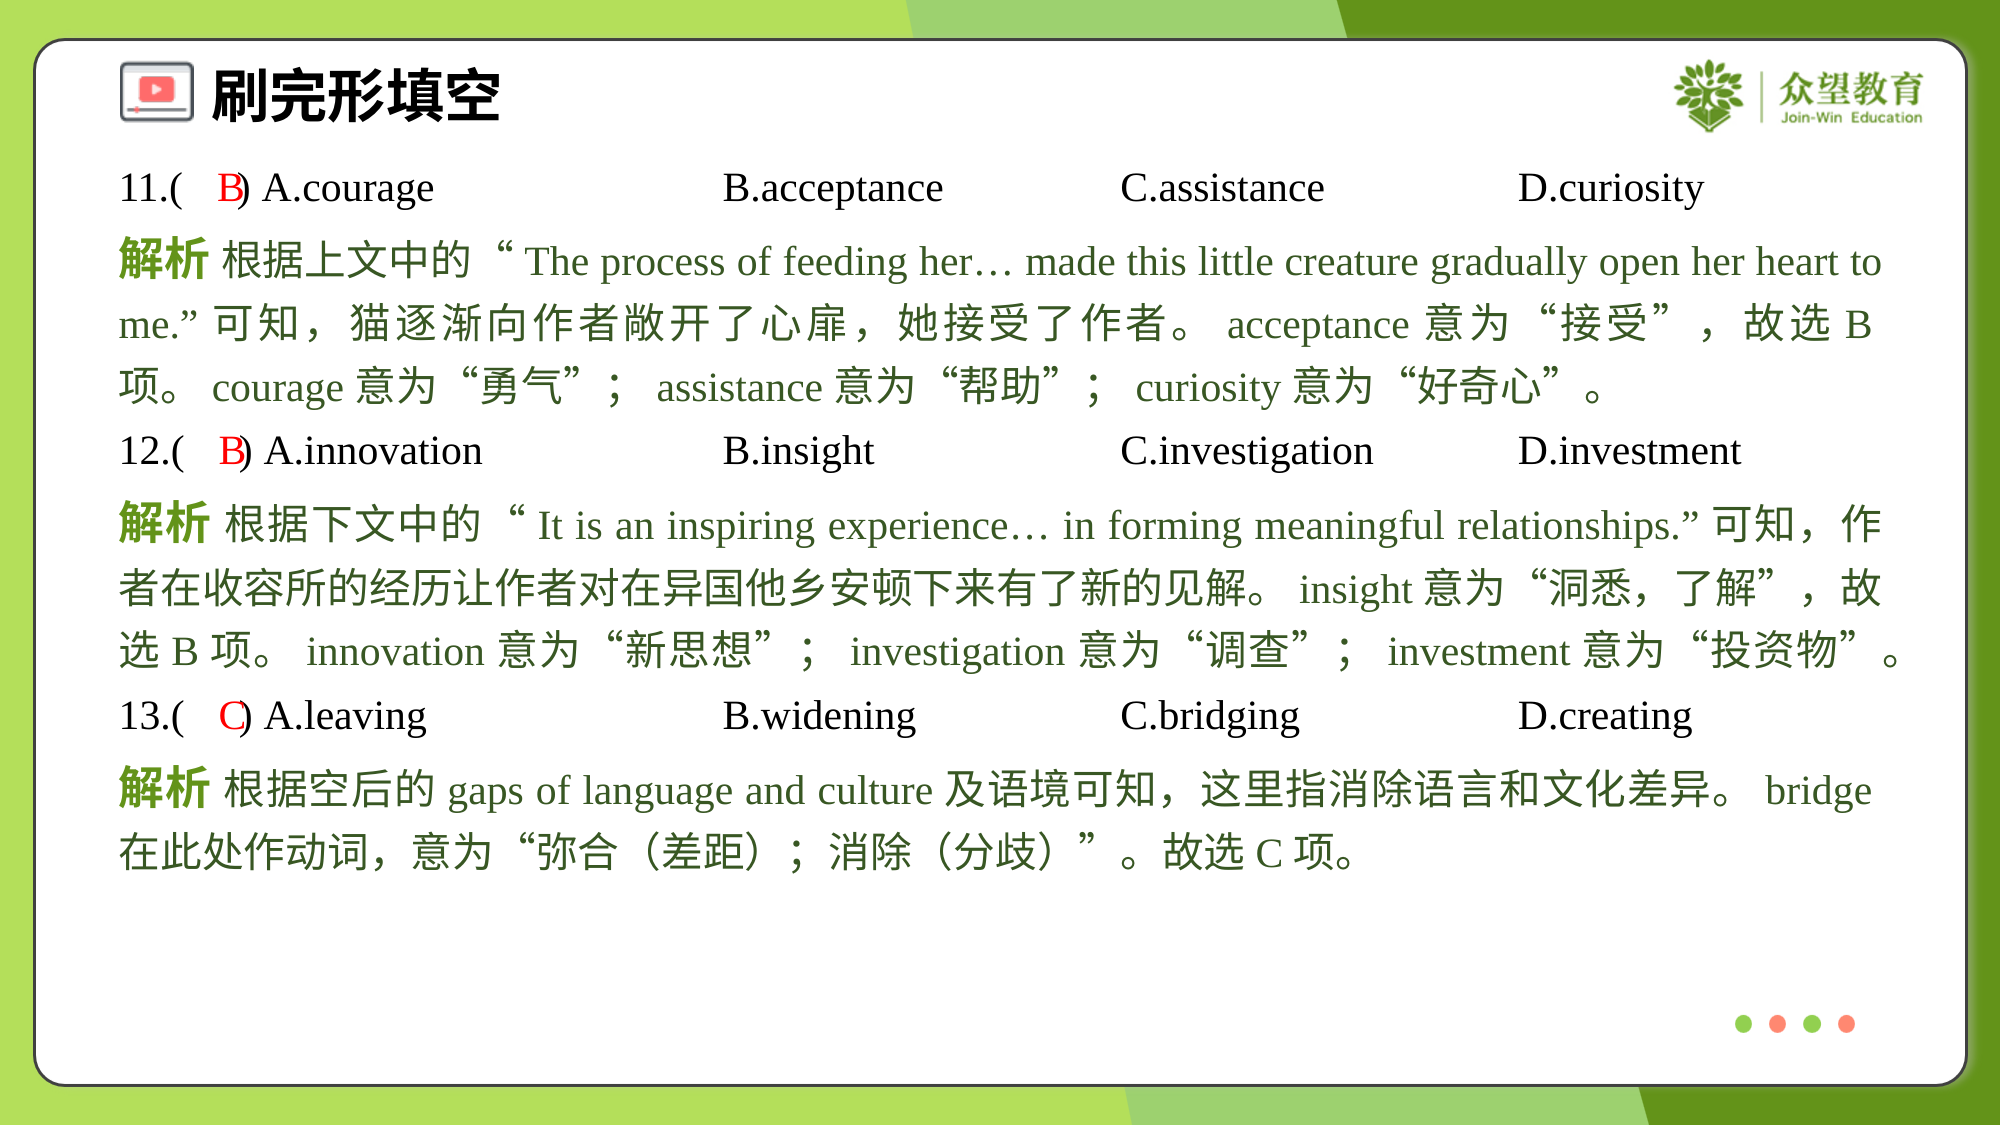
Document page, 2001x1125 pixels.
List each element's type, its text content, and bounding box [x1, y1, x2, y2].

text_box 13.( ) A.leaving B.widening C.bridging D.creating [252, 675, 1883, 733]
picture [0, 0, 2000, 1125]
text_box 11.( ) A.courage B.acceptance C.assistance D.curiosity [118, 146, 212, 204]
text_box B [212, 146, 250, 205]
text_box B [213, 410, 252, 469]
text_box 13.( ) A.leaving B.widening C.bridging D.creating [118, 675, 213, 733]
text_box 解析 根据上文中的“The process of feeding her… made this little creature gradually open her heart to me.”可知，猫逐渐向作者敞开了心扉，她接受了作者。acceptance意为“接受”，故选B项。courage意为“勇气”；assistance意为“帮助”；curiosity意为“好奇心”。 [118, 215, 1883, 405]
text_box 解析 根据下文中的“It is an inspiring experience… in forming meaningful relationships.”可知，作者在收容所的经历让作者对在异国他乡安顿下来有了新的见解。insight意为“洞悉，了解”，故选B项。innovation意为“新思想”；investigation意为“调查”；investment意为“投资物”。 [118, 480, 1883, 670]
text_box 11.( ) A.courage B.acceptance C.assistance D.curiosity [250, 146, 1883, 204]
text_box C [213, 675, 252, 733]
text_box 12.( ) A.innovation B.insight C.investigation D.investment [118, 410, 213, 468]
text_box 解析 根据空后的gaps of language and culture及语境可知，这里指消除语言和文化差异。bridge在此处作动词，意为“弥合（差距）；消除（分歧）”。故选C项。 [118, 744, 1883, 872]
text_box 12.( ) A.innovation B.insight C.investigation D.investment [252, 410, 1883, 468]
